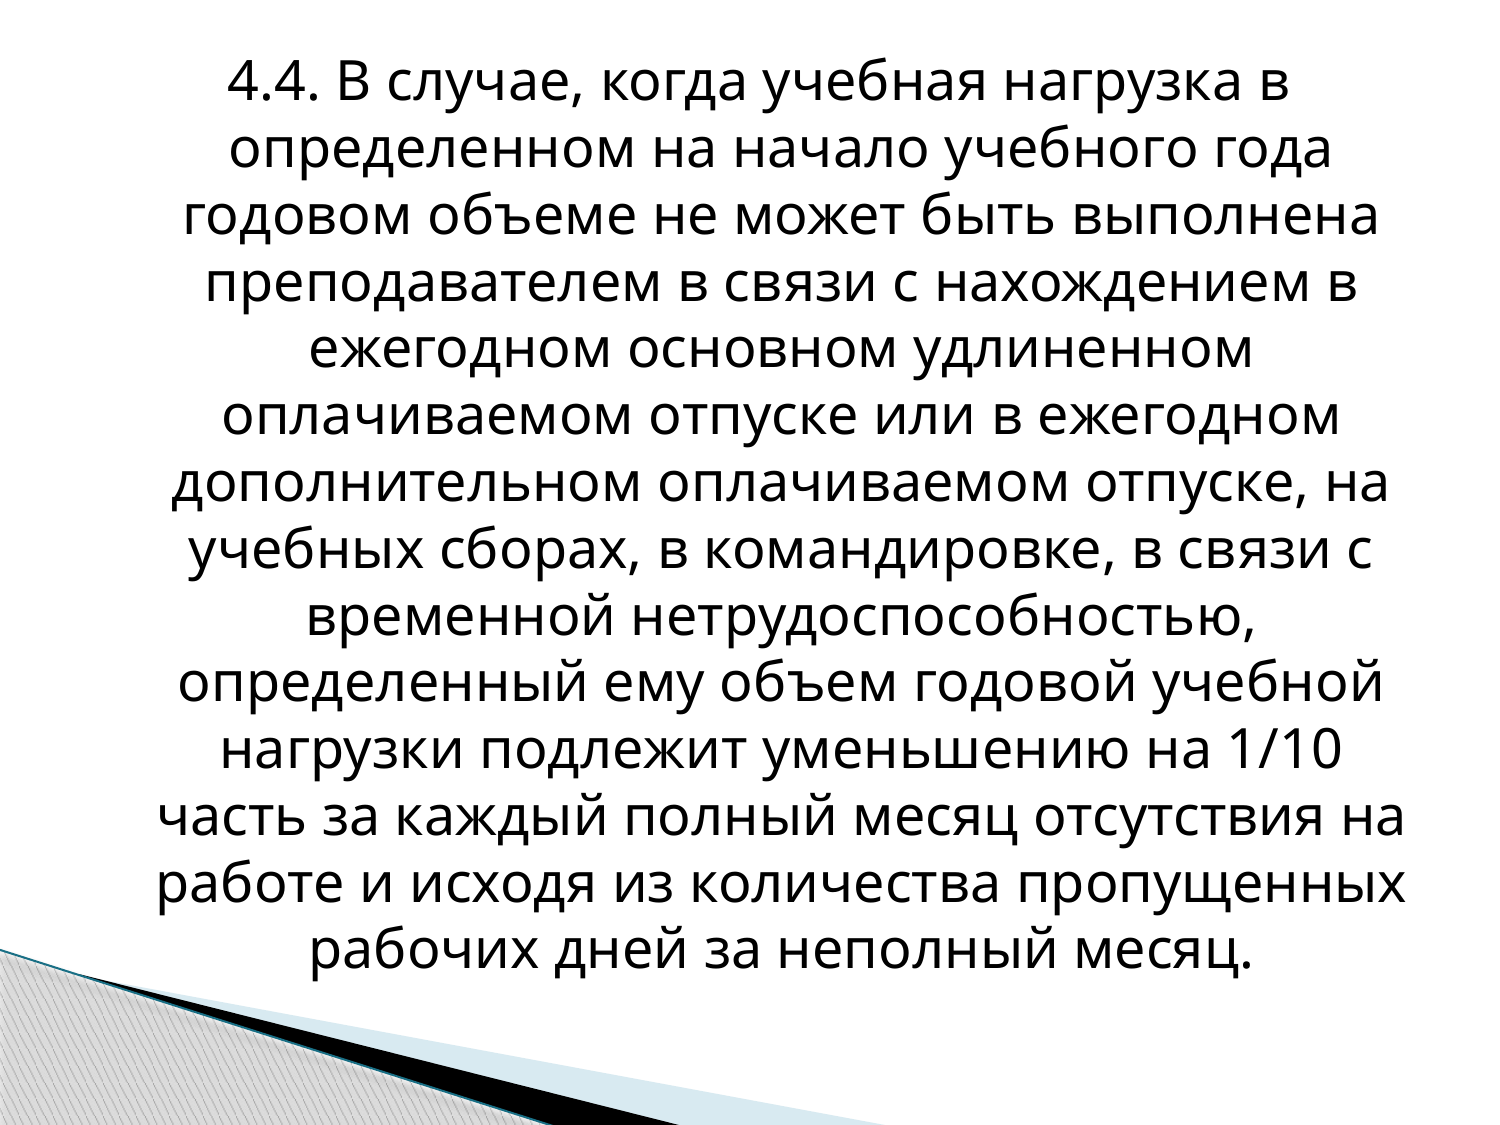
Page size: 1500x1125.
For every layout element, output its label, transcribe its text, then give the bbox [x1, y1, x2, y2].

list 4.4. В случае, когда учебная нагрузка в определенном на начало учебного года годовом объеме не может быть выполнена преподавателем в связи с нахождением в ежегодном основном удлиненном оплачиваемом отпуске или в ежегодном дополнительном оплачиваемом отпуске, на учебных сборах, в командировке, в связи с временной нетрудоспособностью, определенный ему объем годовой учебной нагрузки подлежит уменьшению на 1/10 часть за каждый полный месяц отсутствия на работе и исходя из количества пропущенных рабочих дней за неполный месяц. [75, 37, 1425, 1005]
